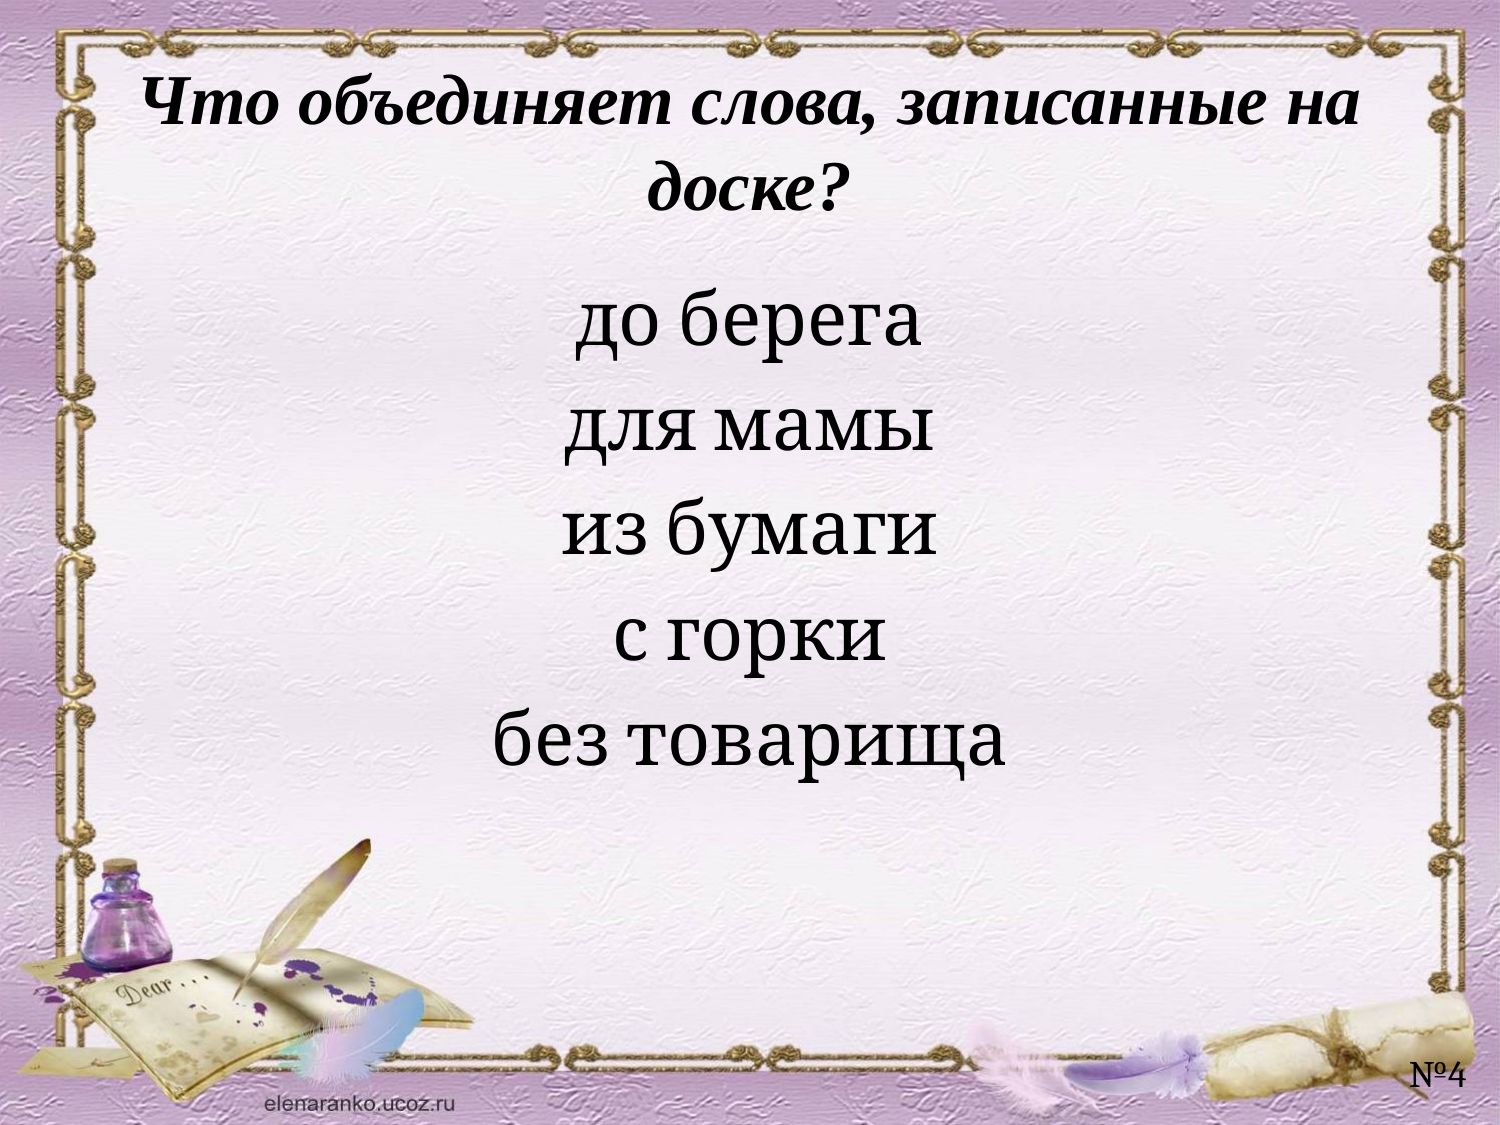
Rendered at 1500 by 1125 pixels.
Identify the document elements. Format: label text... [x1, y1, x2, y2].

text_box №4 [1394, 1042, 1500, 1103]
picture [0, 0, 1500, 1125]
title Что объединяет слова, записанные на доске? [75, 45, 1425, 233]
list до берега для мамы из бумаги с горки без товарища [75, 262, 1425, 1005]
